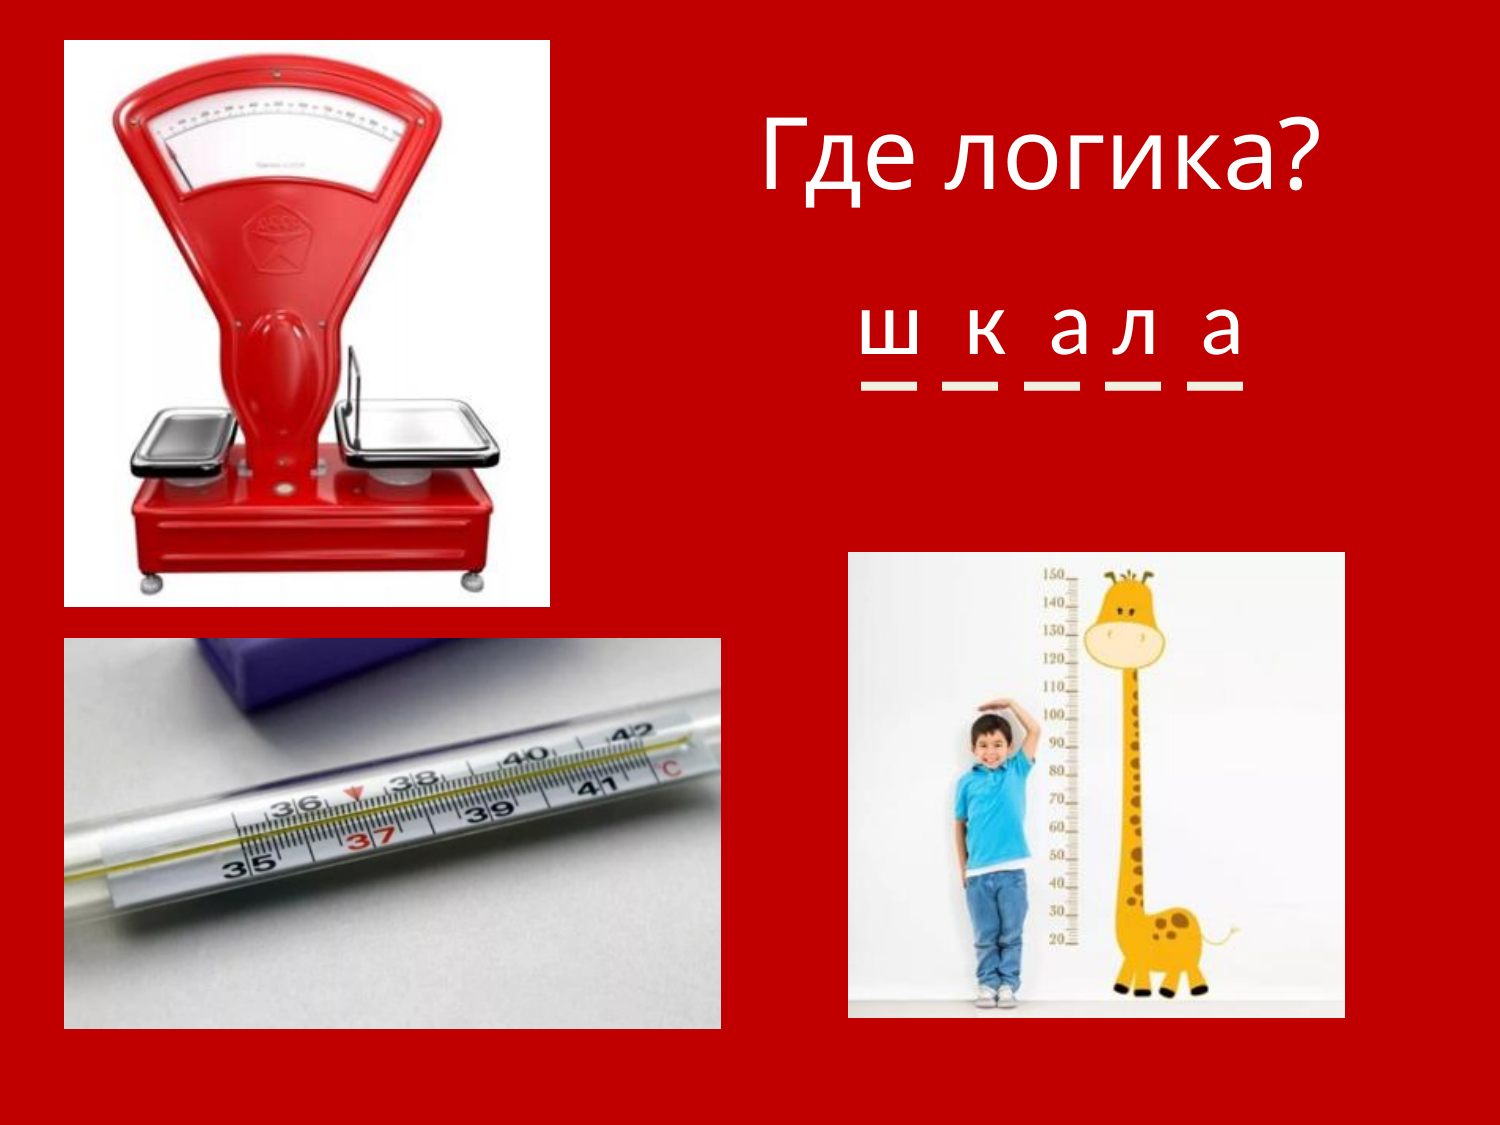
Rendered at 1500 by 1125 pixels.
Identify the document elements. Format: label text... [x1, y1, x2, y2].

picture [848, 552, 1345, 1019]
text_box Где логика? [742, 82, 1338, 217]
text_box _ _ _ _ _ [846, 380, 1259, 406]
picture [64, 40, 550, 607]
text_box ш к а л а [820, 255, 1394, 380]
picture [64, 638, 721, 1029]
